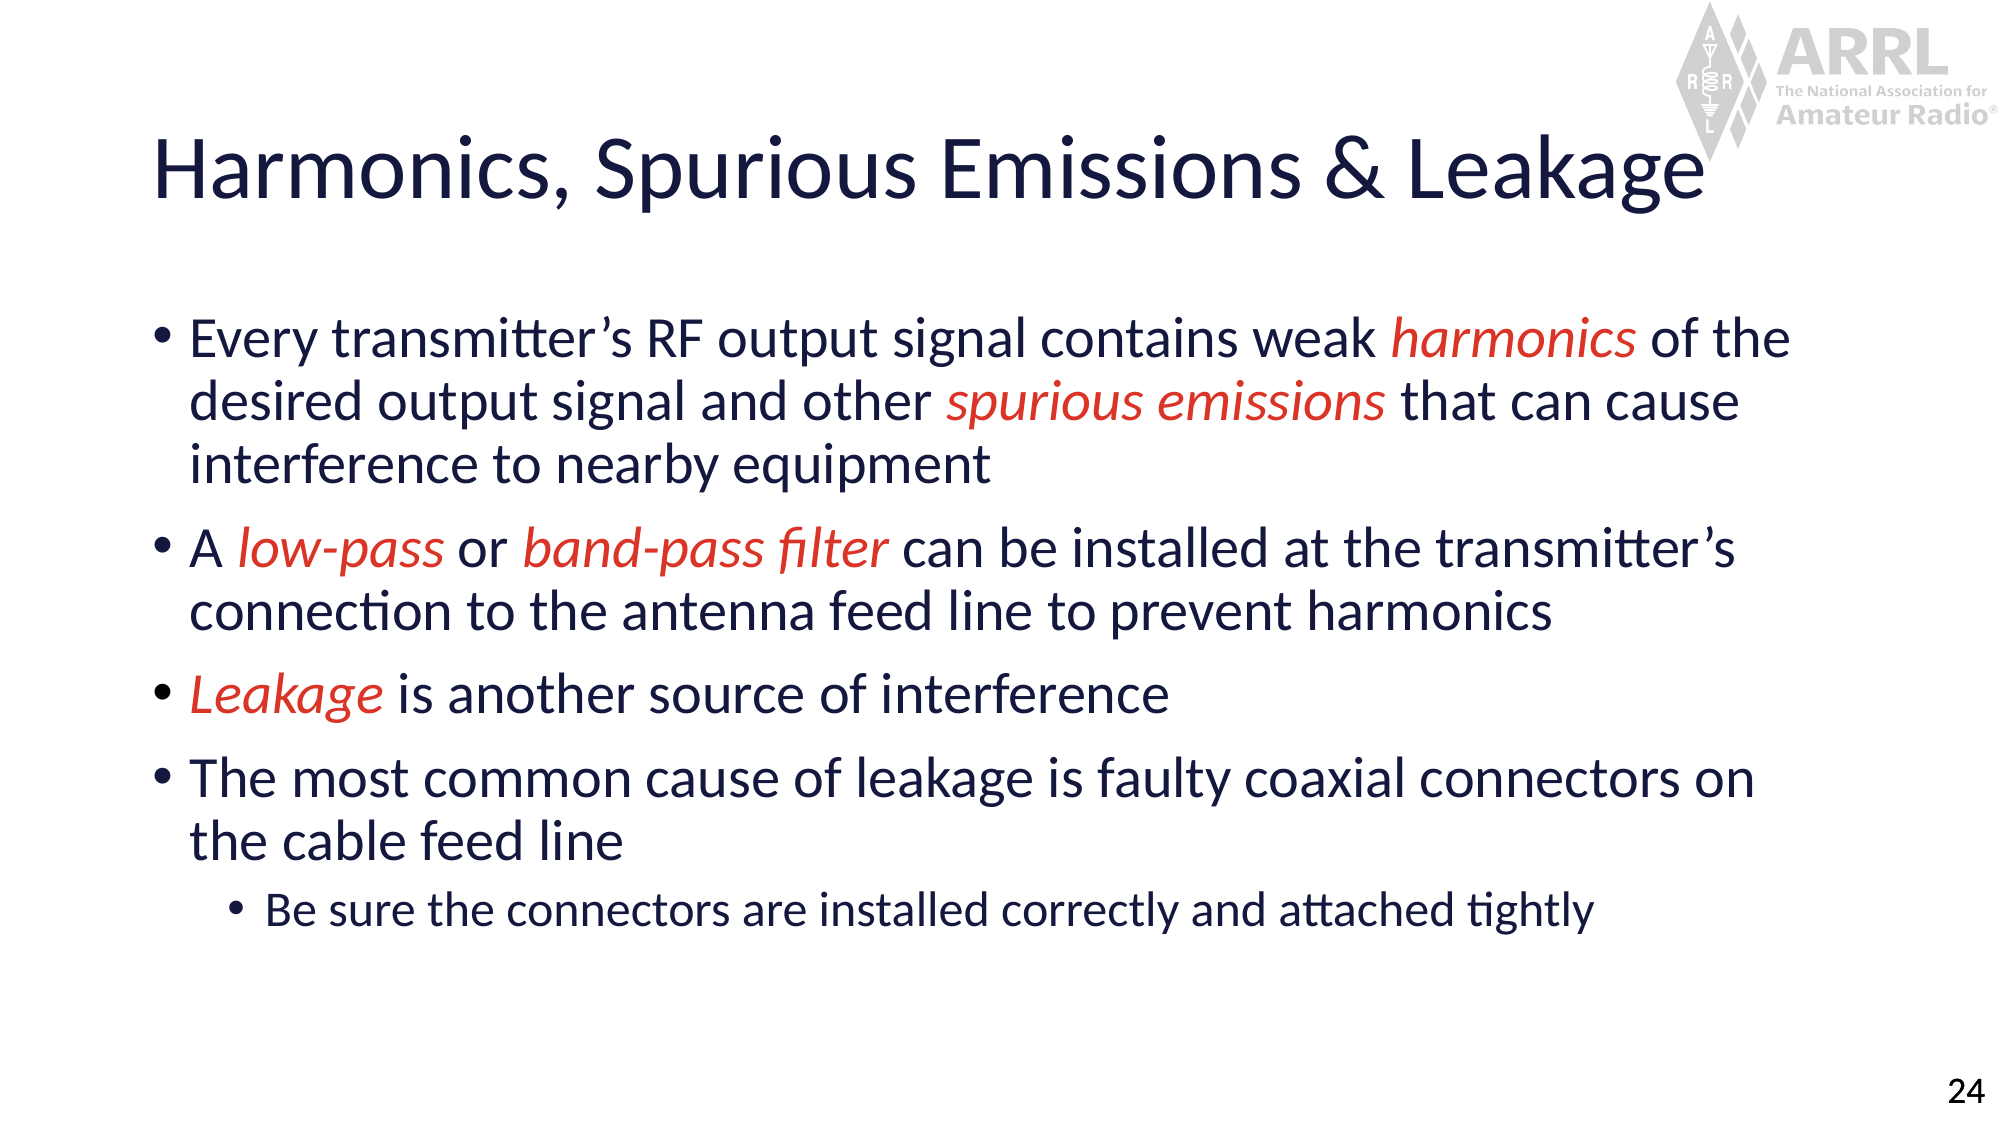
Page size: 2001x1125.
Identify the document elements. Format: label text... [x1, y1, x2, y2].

picture [1674, 0, 2000, 164]
title Harmonics, Spurious Emissions & Leakage [137, 59, 1863, 278]
list Every transmitter’s RF output signal contains weak harmonics of the desired output signal and other spurious emissions that can cause interference to nearby equipment A low-pass or band-pass filter can be installed at the transmitter’s connection to the antenna feed line to prevent harmonics Leakage is another source of interference The most common cause of leakage is faulty coaxial connectors on the cable feed line Be sure the connectors are installed correctly and attached tightly [137, 299, 1863, 1014]
